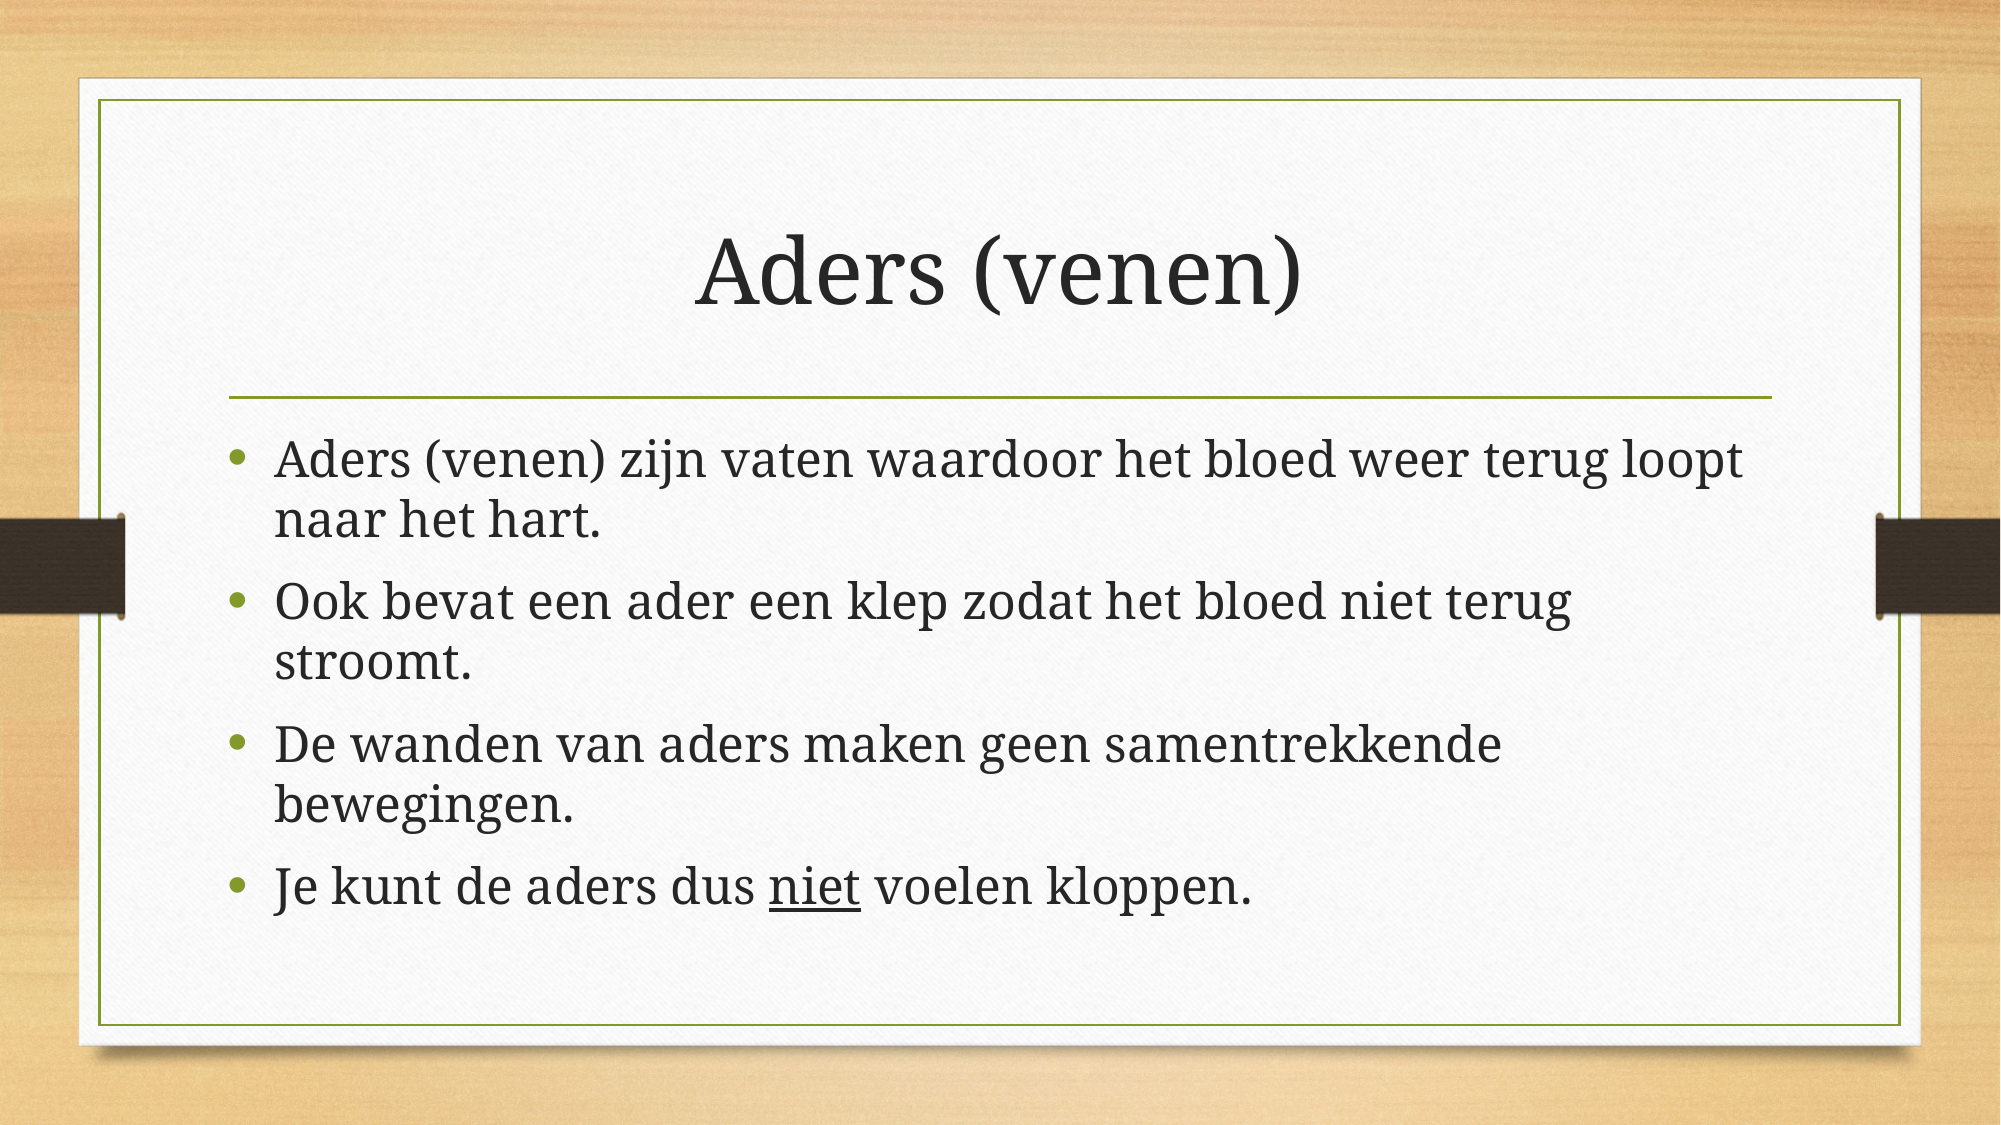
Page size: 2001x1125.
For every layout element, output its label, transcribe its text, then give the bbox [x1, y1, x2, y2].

picture [0, 0, 2001, 1125]
title Aders (venen) [212, 161, 1788, 375]
list Aders (venen) zijn vaten waardoor het bloed weer terug loopt naar het hart. Ook bevat een ader een klep zodat het bloed niet terug stroomt. De wanden van aders maken geen samentrekkende bewegingen. Je kunt de aders dus niet voelen kloppen. [212, 419, 1788, 964]
